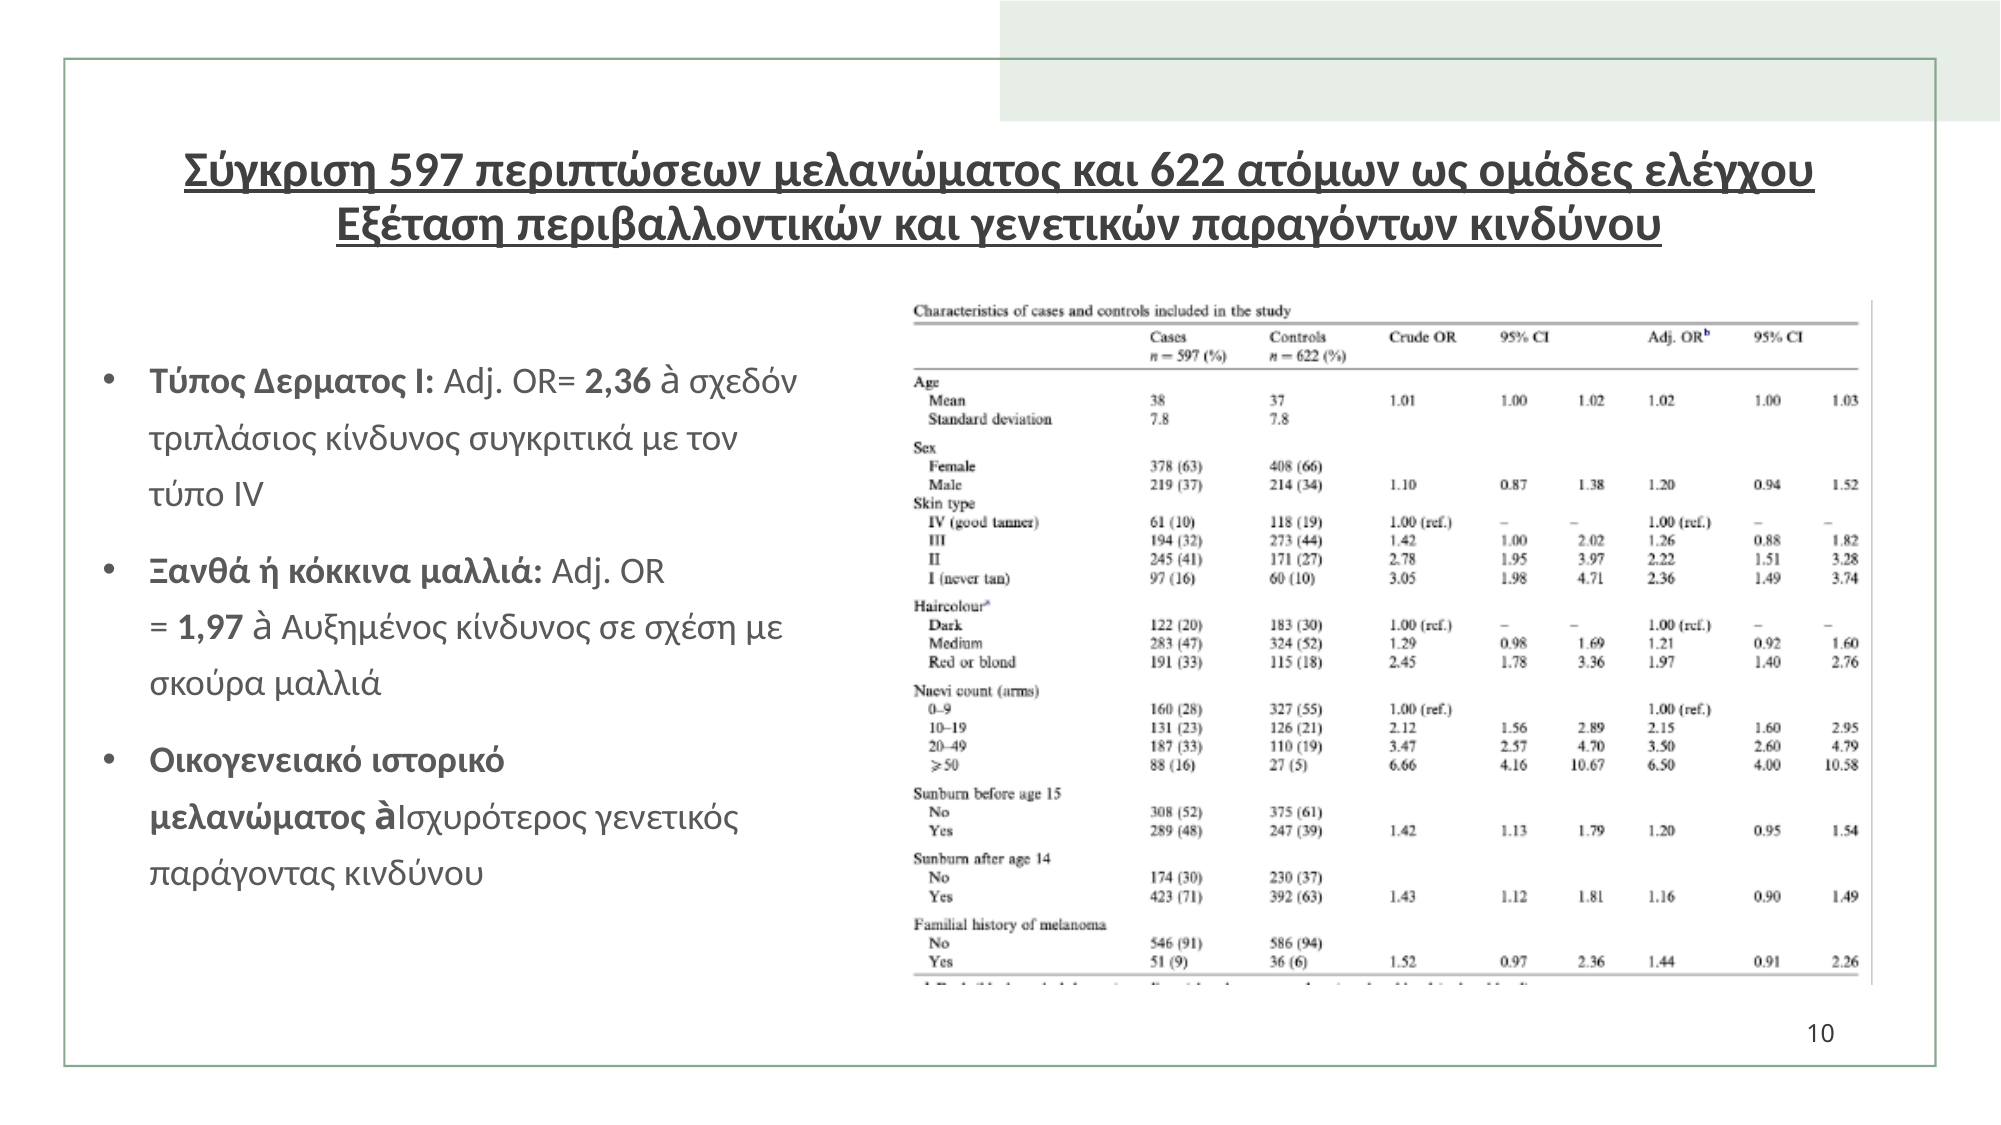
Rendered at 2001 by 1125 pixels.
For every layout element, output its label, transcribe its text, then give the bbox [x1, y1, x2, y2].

list Τύπος Δερματος I: Adj. OR= 2,36 à σχεδόν τριπλάσιος κίνδυνος συγκριτικά με τον τύπο IV Ξανθά ή κόκκινα μαλλιά: Adj. OR = 1,97 à Αυξημένος κίνδυνος σε σχέση με σκούρα μαλλιά Οικογενειακό ιστορικό μελανώματος àΙσχυρότερος γενετικός παράγοντας κινδύνου [87, 337, 875, 913]
picture [908, 300, 1874, 985]
title Σύγκριση 597 περιπτώσεων μελανώματος και 622 ατόμων ως ομάδες ελέγχου Εξέταση περιβαλλοντικών και γενετικών παραγόντων κινδύνου [126, 95, 1873, 299]
slide_number 10 [1400, 1004, 1850, 1064]
